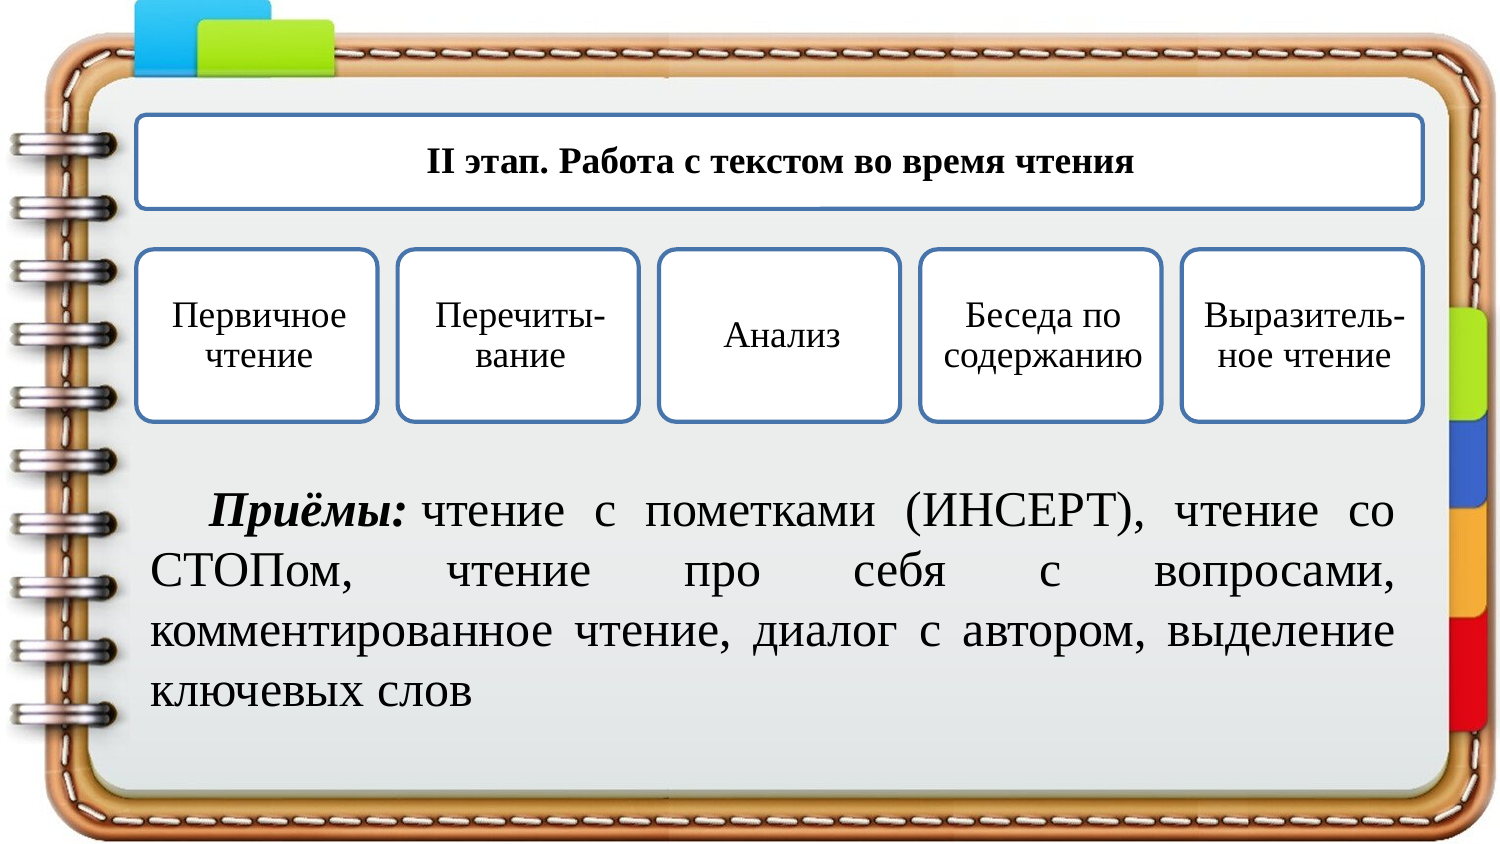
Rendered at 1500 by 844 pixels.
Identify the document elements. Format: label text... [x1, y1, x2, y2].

text_box Приёмы: чтение с пометками (ИНСЕРТ), чтение со СТОПом, чтение про себя с вопросами, комментированное чтение, диалог с автором, выделение ключевых слов [135, 469, 1412, 724]
picture [0, 0, 1500, 844]
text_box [135, 114, 1424, 423]
